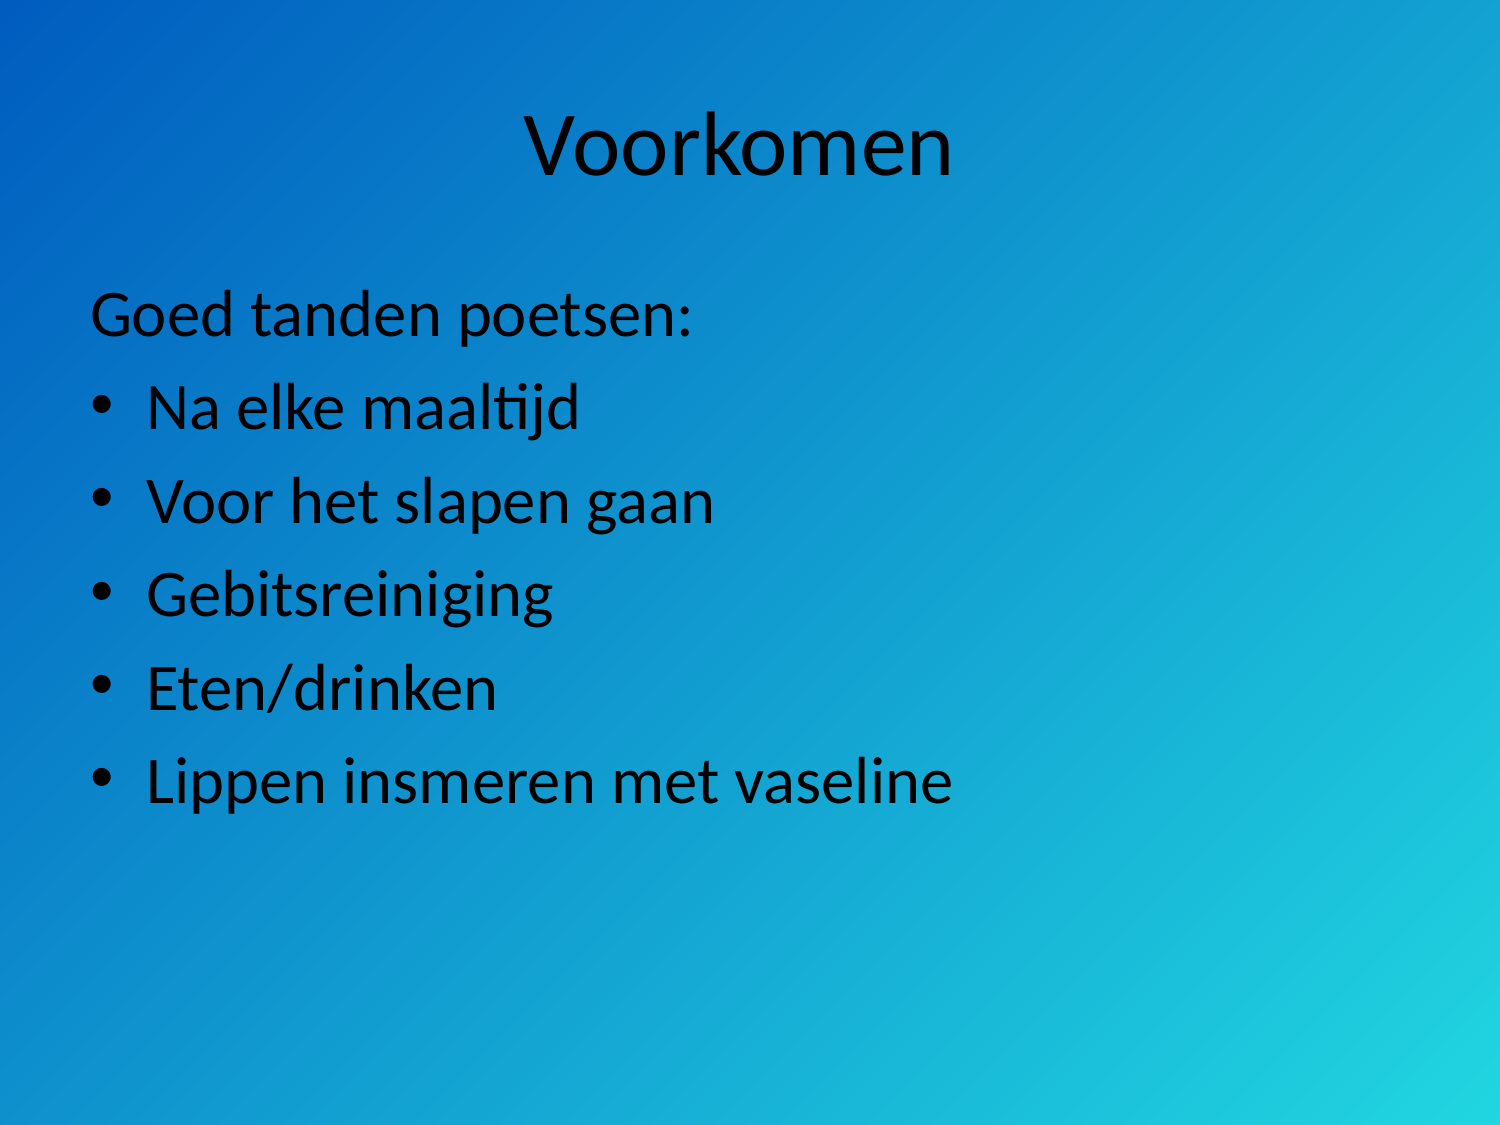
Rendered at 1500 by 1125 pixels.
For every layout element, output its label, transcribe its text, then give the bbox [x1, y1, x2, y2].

title Voorkomen [75, 45, 1425, 233]
list Goed tanden poetsen: Na elke maaltijd Voor het slapen gaan Gebitsreiniging Eten/drinken Lippen insmeren met vaseline [75, 262, 1425, 1005]
